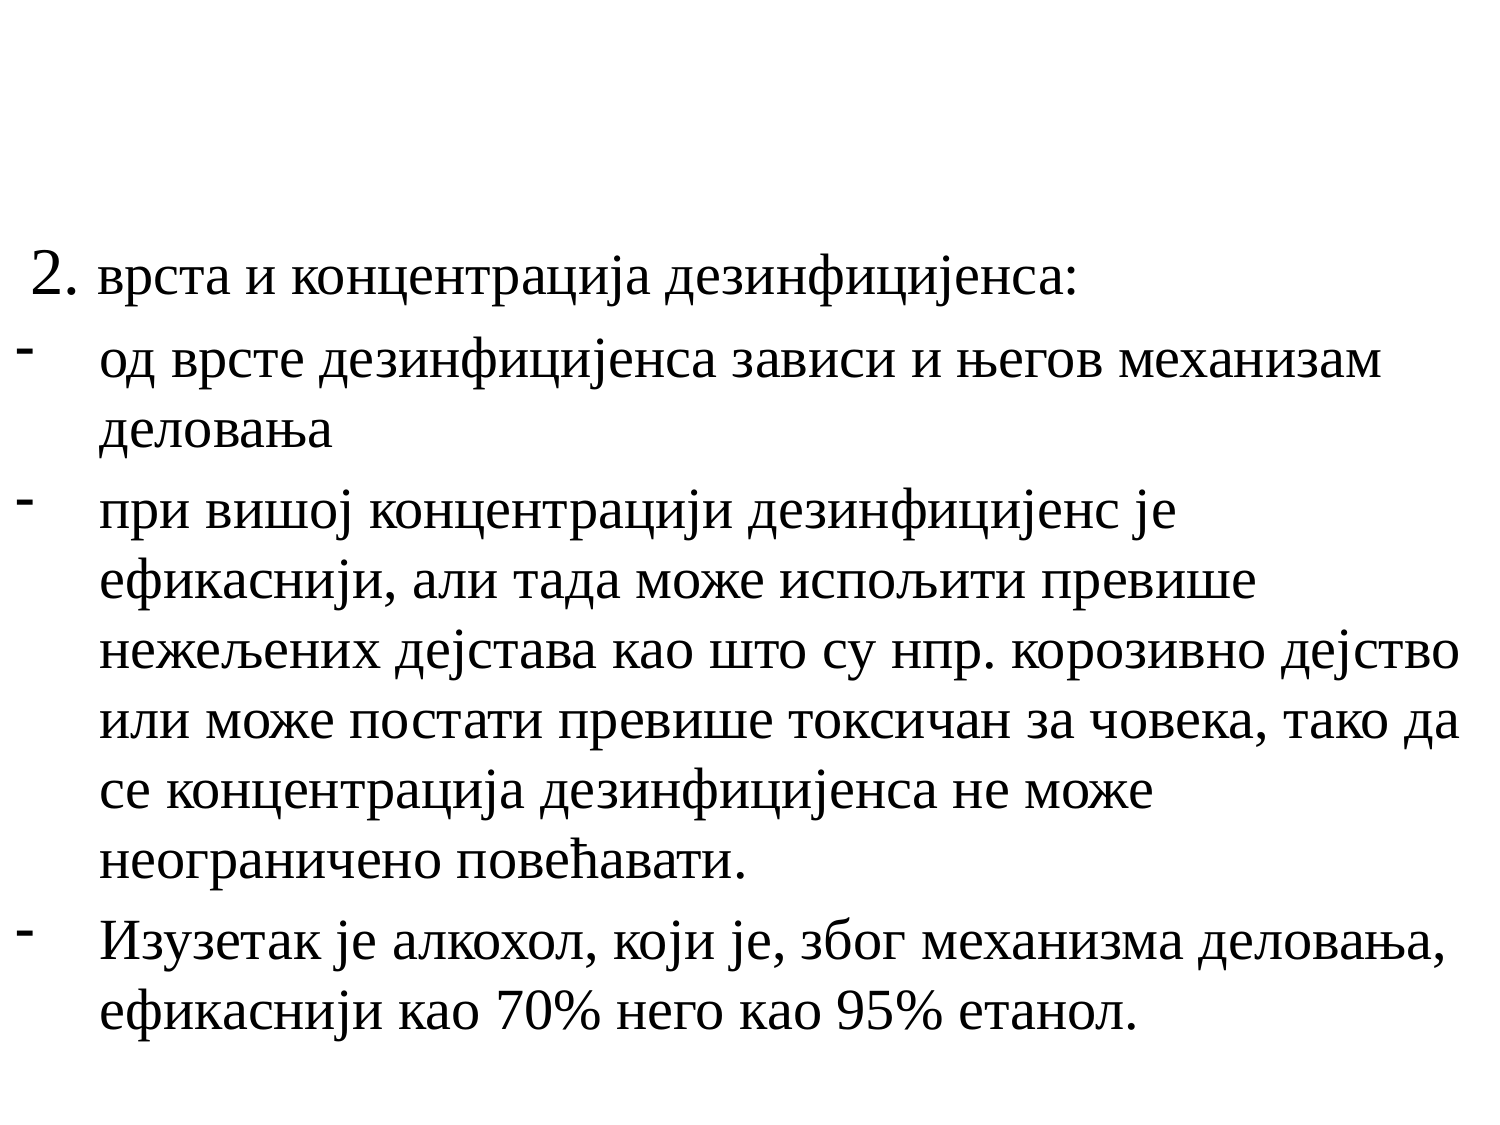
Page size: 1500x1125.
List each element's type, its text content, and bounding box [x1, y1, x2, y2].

subtitle 2. врста и концентрација дезинфицијенса: од врсте дезинфицијенса зависи и његов механизам деловања при вишој концентрацији дезинфицијенс је ефикаснији, али тада може испољити превише нежељених дејстава као што су нпр. корозивно дејство или може постати превише токсичан за човека, тако да се концентрација дезинфицијенса не може неограничено повећавати. Изузетак је алкохол, који је, због механизма деловања, ефикаснији као 70% него као 95% етанол. [0, 220, 1500, 1125]
